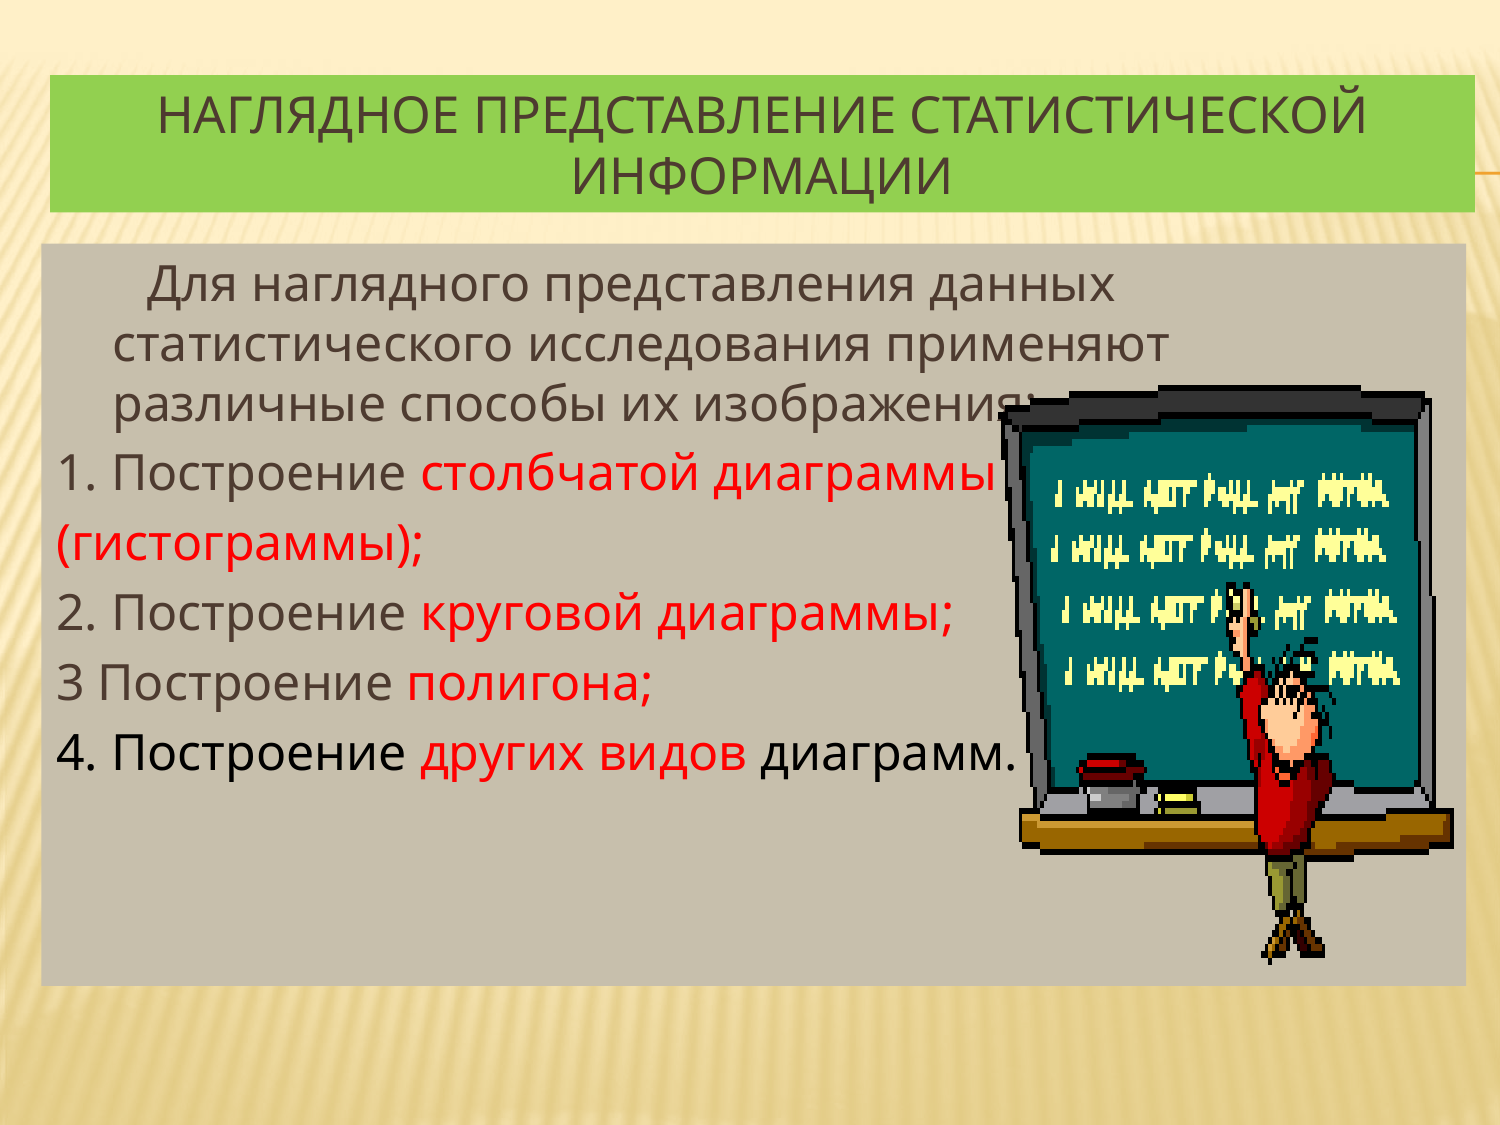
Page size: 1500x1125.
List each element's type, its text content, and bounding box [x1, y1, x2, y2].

list Для наглядного представления данных статистического исследования применяют различные способы их изображения: 1. Построение столбчатой диаграммы (гистограммы); 2. Построение круговой диаграммы; 3 Построение полигона; 4. Построение других видов диаграмм. [41, 243, 1467, 986]
title Наглядное представление статистической информации [50, 75, 1475, 213]
picture [997, 385, 1454, 965]
